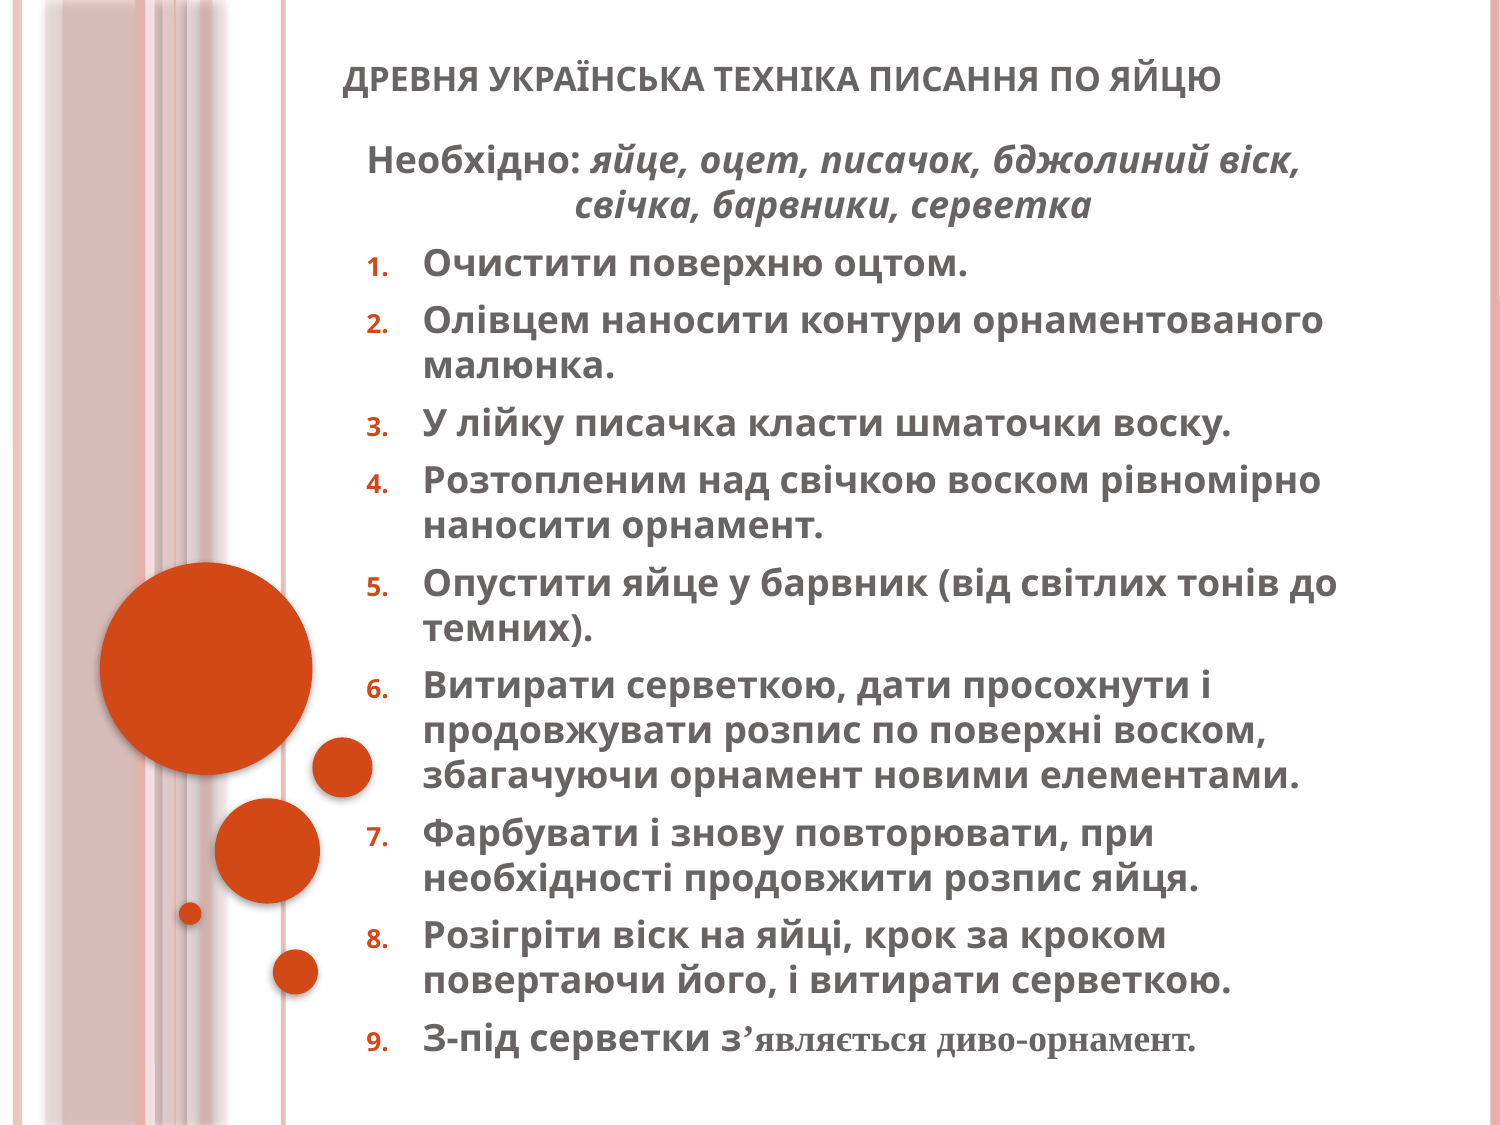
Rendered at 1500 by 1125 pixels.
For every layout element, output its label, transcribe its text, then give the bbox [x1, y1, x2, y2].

title Древня українська техніка писання по яйцю [328, 23, 1341, 106]
subtitle Необхідно: яйце, оцет, писачок, бджолиний віск, свічка, барвники, серветка Очистити поверхню оцтом. Олівцем наносити контури орнаментованого малюнка. У лійку писачка класти шматочки воску. Розтопленим над свічкою воском рівномірно наносити орнамент. Опустити яйце у барвник (від світлих тонів до темних). Витирати серветкою, дати просохнути і продовжувати розпис по поверхні воском, збагачуючи орнамент новими елементами. Фарбувати і знову повторювати, при необхідності продовжити розпис яйця. Розігріти віск на яйці, крок за кроком повертаючи його, і витирати серветкою. З-під серветки з’являється диво-орнамент. [351, 128, 1430, 1090]
